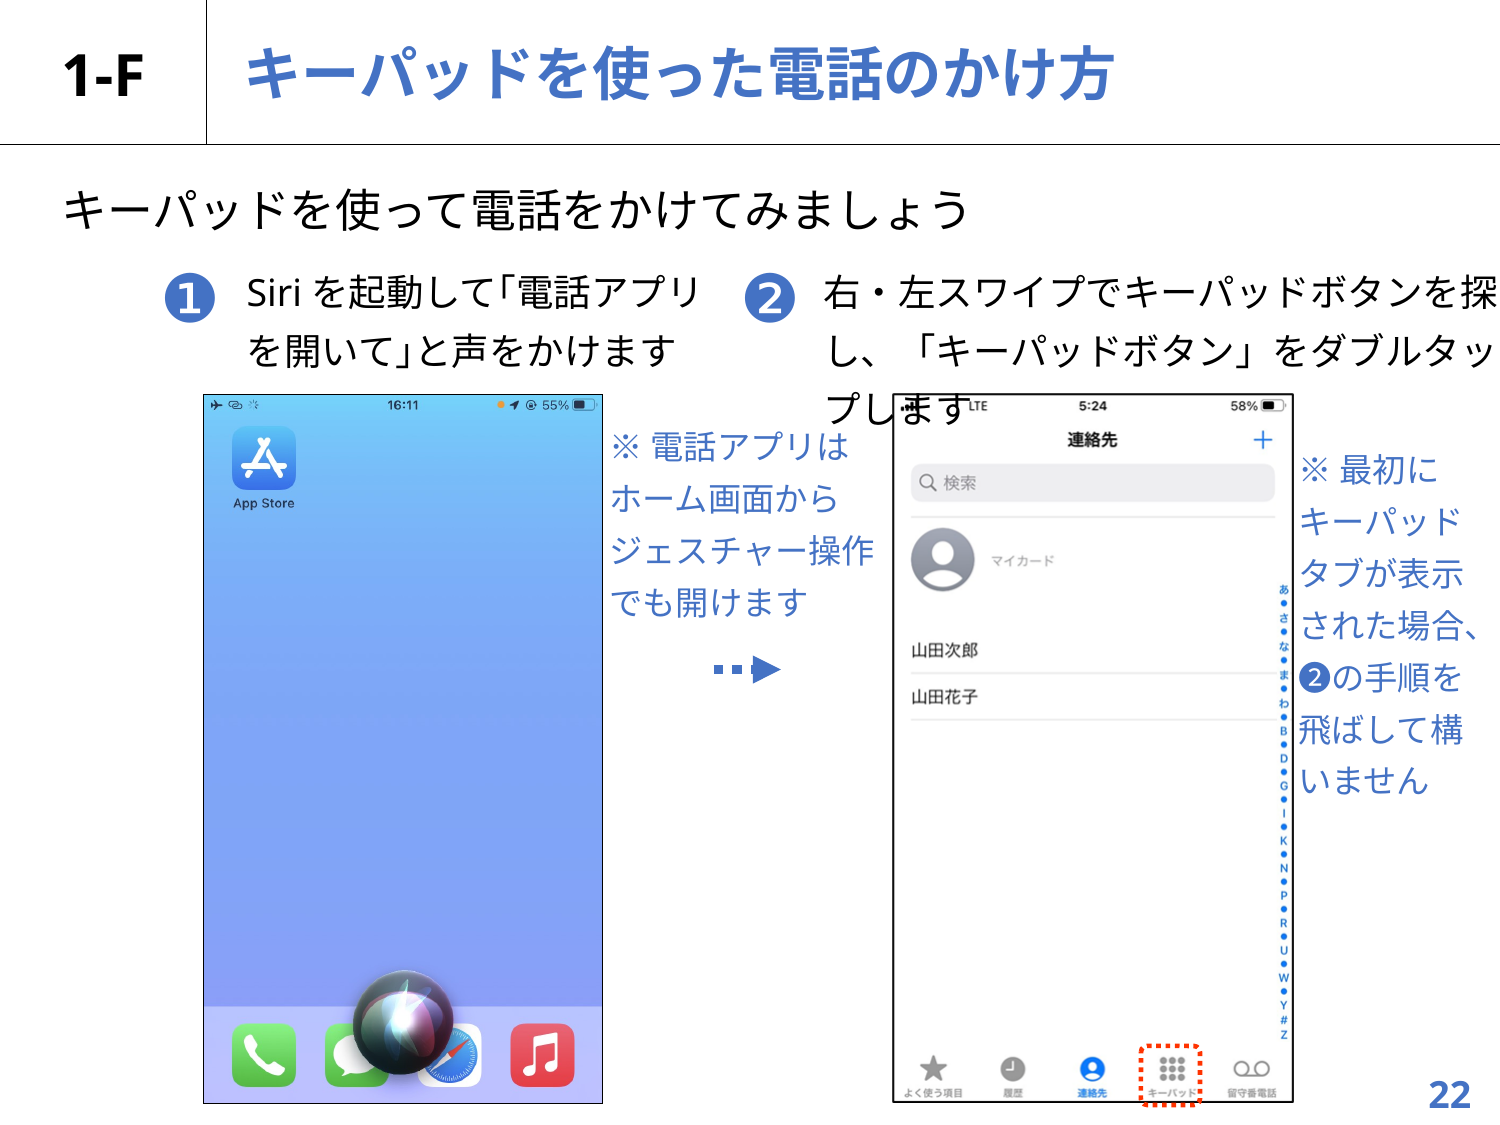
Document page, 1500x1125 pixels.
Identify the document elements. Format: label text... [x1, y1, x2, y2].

text_box 1-F [0, 0, 207, 147]
picture [892, 393, 1294, 1103]
text_box 22 [1399, 1063, 1500, 1123]
text_box 右・左スワイプでキーパッドボタンを探し、「キーパッドボタン」をダブルタップします [808, 248, 1500, 439]
text_box ※電話アプリはホーム画面からジェスチャー操作 でも開けます [603, 407, 892, 630]
text_box Siriを起動して｢電話アプリを開いて｣と声をかけます [231, 274, 731, 381]
text_box [1141, 1103, 1200, 1107]
text_box ❶ [145, 274, 223, 343]
title キーパッドを使った電話のかけ方 [228, 36, 1472, 116]
text_box ※最初にキーパッドタブが表示された場合、❷の手順を 飛ばして構いません [1294, 430, 1472, 808]
text_box キーパッドを使って電話をかけてみましょう [46, 180, 1422, 274]
text_box ❷ [725, 274, 808, 343]
picture [203, 394, 603, 1104]
